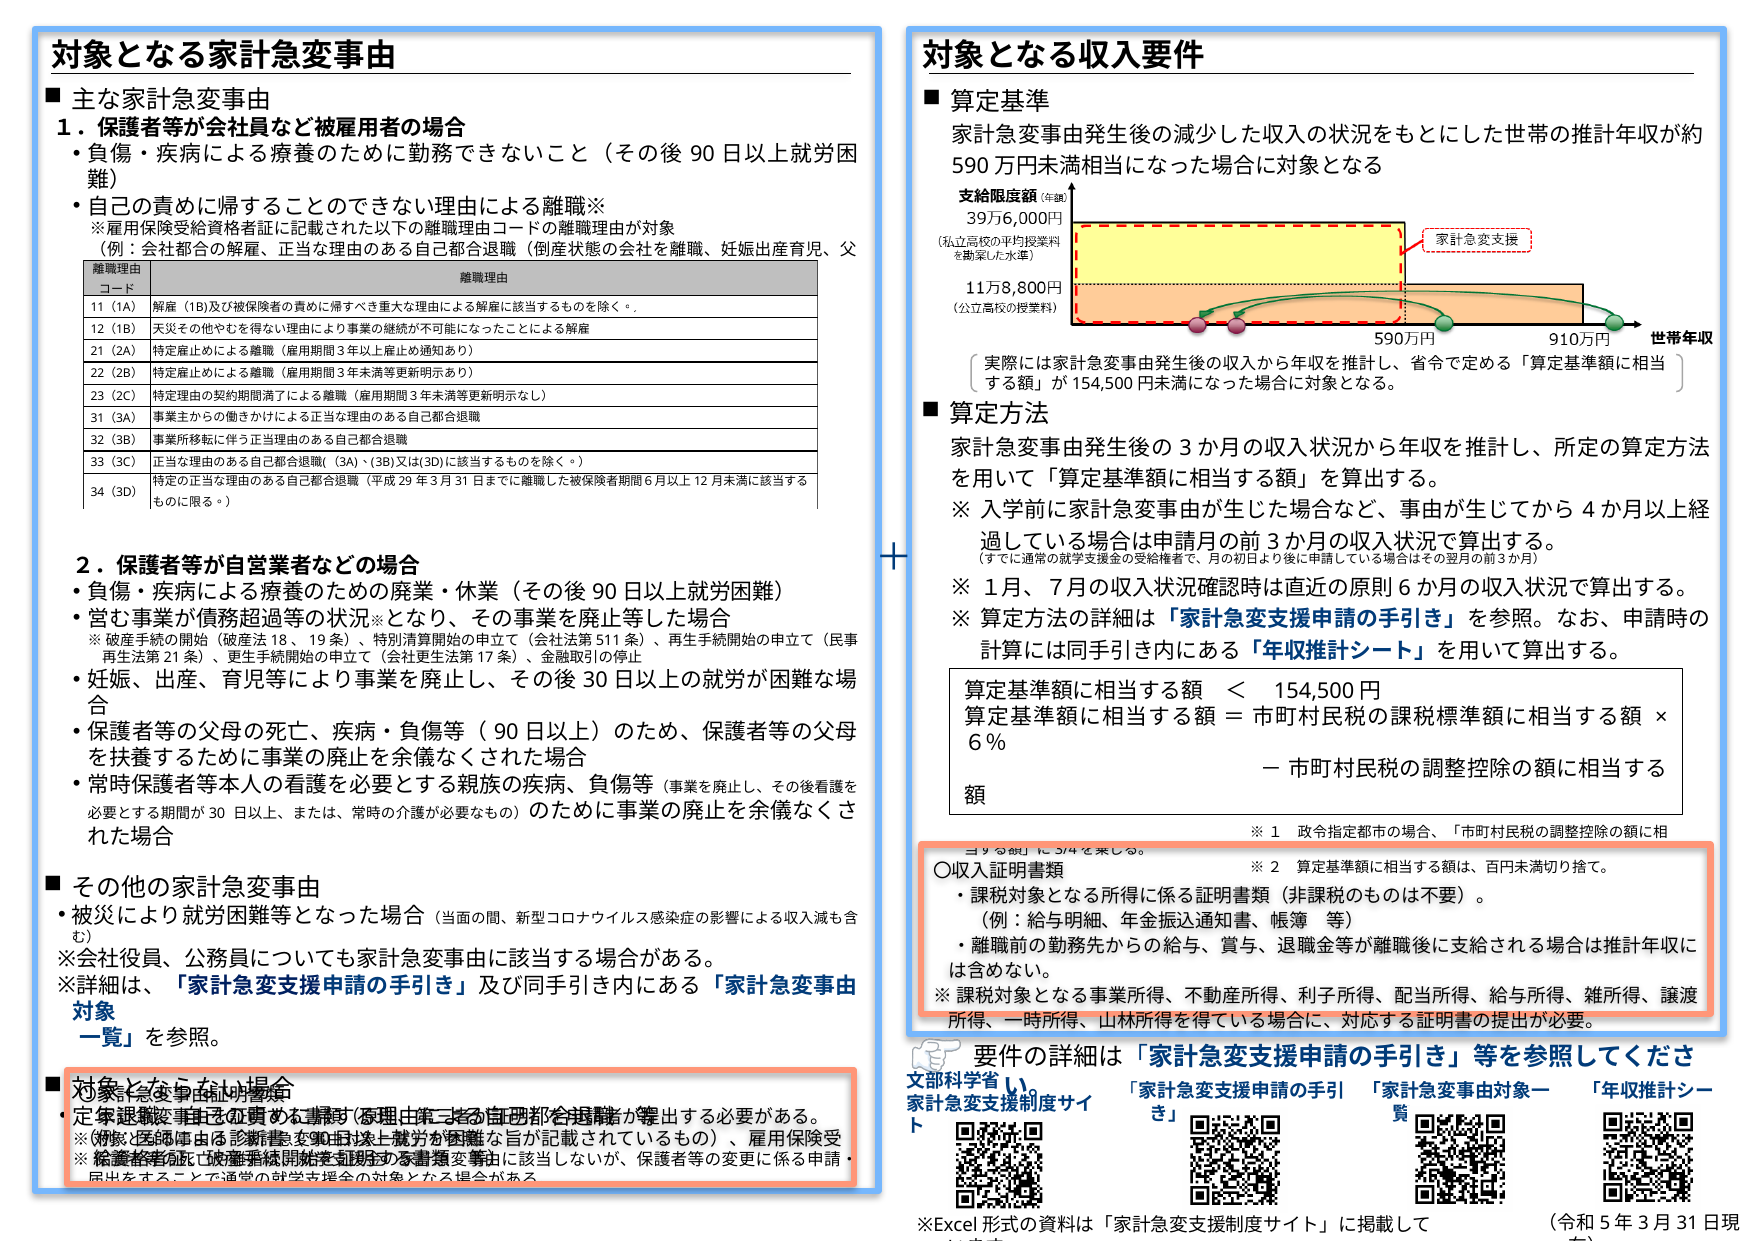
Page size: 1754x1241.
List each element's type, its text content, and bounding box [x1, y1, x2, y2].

text_box ※Excel形式の資料は「家計急変支援制度サイト」に掲載しています。 [902, 1205, 1465, 1241]
text_box 算定方法 家計急変事由発生後の3か月の収入状況から年収を推計し、所定の算定方法を用いて「算定基準額に相当する額」を算出する。 入学前に家計急変事由が生じた場合など、事由が生じてから4か月以上経過している場合は申請月の前3か月の収入状況で算出する。 （すでに通常の就学支援金の受給権者で、月の初日より後に申請している場合はその翌月の前３か月） １月、７月の収入状況確認時は直近の原則6か月の収入状況で算出する。 算定方法の詳細は「家計急変支援申請の手引き」を参照。なお、申請時の計算には同手引き内にある「年収推計シート」を用いて算出する。 [921, 413, 1711, 663]
text_box 対象となる収入要件 [922, 34, 1398, 73]
picture [1182, 1107, 1289, 1213]
text_box [34, 28, 879, 1192]
picture [1407, 1106, 1513, 1212]
text_box 要件の詳細は「家計急変支援申請の手引き」等を参照してください。 [959, 1032, 1754, 1108]
text_box 「家計急変事由対象一覧」 [1347, 1071, 1567, 1132]
picture [910, 1033, 962, 1079]
text_box 主な家計急変事由 １．保護者等が会社員など被雇用者の場合 負傷・疾病による療養のために勤務できないこと（その後90日以上就労困難） 自己の責めに帰することのできない理由による離職※ ※雇用保険受給資格者証に記載された以下の離職理由コードの離職理由が対象 （例：会社都合の解雇、正当な理由のある自己都合退職（倒産状態の会社を離職、妊娠出産育児、父母の扶養、親族の常時看護等による離職）） ２．保護者等が自営業者などの場合 負傷・疾病による療養のための廃業・休業（その後90日以上就労困難） 営む事業が債務超過等の状況※となり、その事業を廃止等した場合 ※破産手続の開始（破産法18、19条）、特別清算開始の申立て（会社法第511条）、再生手続開始の申立て（民事再生法第21条）、更生手続開始の申立て（会社更生法第17条）、金融取引の停止 妊娠、出産、育児等により事業を廃止し、その後30日以上の就労が困難な場合 保護者等の父母の死亡、疾病・負傷等（90日以上）のため、保護者等の父母を扶養するために事業の廃止を余儀なくされた場合 常時保護者等本人の看護を必要とする親族の疾病、負傷等（事業を廃止し、その後看護を必要とする期間が30 日以上、または、常時の介護が必要なもの）のために事業の廃止を余儀なくされた場合 その他の家計急変事由 被災により就労困難等となった場合（当面の間、新型コロナウイルス感染症の影響による収入減も含む） 会社役員、公務員についても家計急変事由に該当する場合がある。 詳細は、「家計急変支援申請の手引き」及び同手引き内にある「家計急変事由対象 一覧」を参照。 対象とならない場合 定年退職、自己の責めに帰する理由による自己都合退職 等 ※対象となる事由は「家計急変事由対象一覧」を参照。 ※保護者等の死亡や離婚は、就学支援金の家計急変事由に該当しないが、保護者等の変更に係る申請・届出をすることで通常の就学支援金の対象となる場合がある。 [43, 83, 858, 1189]
text_box 文部科学省 家計急変支援制度サイト [892, 1061, 1120, 1144]
picture [83, 164, 1754, 510]
text_box 対象となる家計急変事由 [51, 34, 457, 72]
text_box 算定基準 家計急変事由発生後の減少した収入の状況をもとにした世帯の推計年収が約590万円未満相当になった場合に対象となる [922, 83, 1711, 163]
text_box （令和5年3月31日現在） [1524, 1203, 1754, 1241]
text_box 〇収入証明書類 ・課税対象となる所得に係る証明書類（非課税のものは不要）。 （例：給与明細、年金振込通知書、帳簿 等） ・離職前の勤務先からの給与、賞与、退職金等が離職後に支給される場合は推計年収には含めない。 ※課税対象となる事業所得、不動産所得、利子所得、配当所得、給与所得、雑所得、譲渡所得、一時所得、山林所得を得ている場合に、対応する証明書の提出が必要。 [921, 844, 1711, 1015]
text_box ＋ [860, 525, 921, 586]
picture [1595, 1104, 1702, 1211]
text_box 〇家計急変事由証明書類 家計急変事由を証明する書類（原則、第三者が証明）を申請者が提出する必要がある。 （例：医師による診断書（90日以上就労が困難な旨が記載されているもの）、雇用保険受給資格者証、破産手続開始を証明する書類 等） [66, 1069, 855, 1185]
picture [947, 1114, 1050, 1217]
text_box [908, 28, 1724, 163]
text_box 算定基準額に相当する額 ＜ 154,500円 算定基準額に相当する額 ＝ 市町村民税の課税標準額に相当する額 × ６％ － 市町村民税の調整控除の額に相当する額 ※１ 政令指定都市の場合、「市町村民税の調整控除の額に相当する額」に3/4を乗じる。 ※２ 算定基準額に相当する額は、百円未満切り捨て。 [949, 668, 1683, 815]
text_box 「年収推計シート」 [1567, 1071, 1745, 1132]
text_box 「家計急変支援申請の手引き」 [1120, 1071, 1347, 1132]
text_box [908, 413, 1724, 1034]
